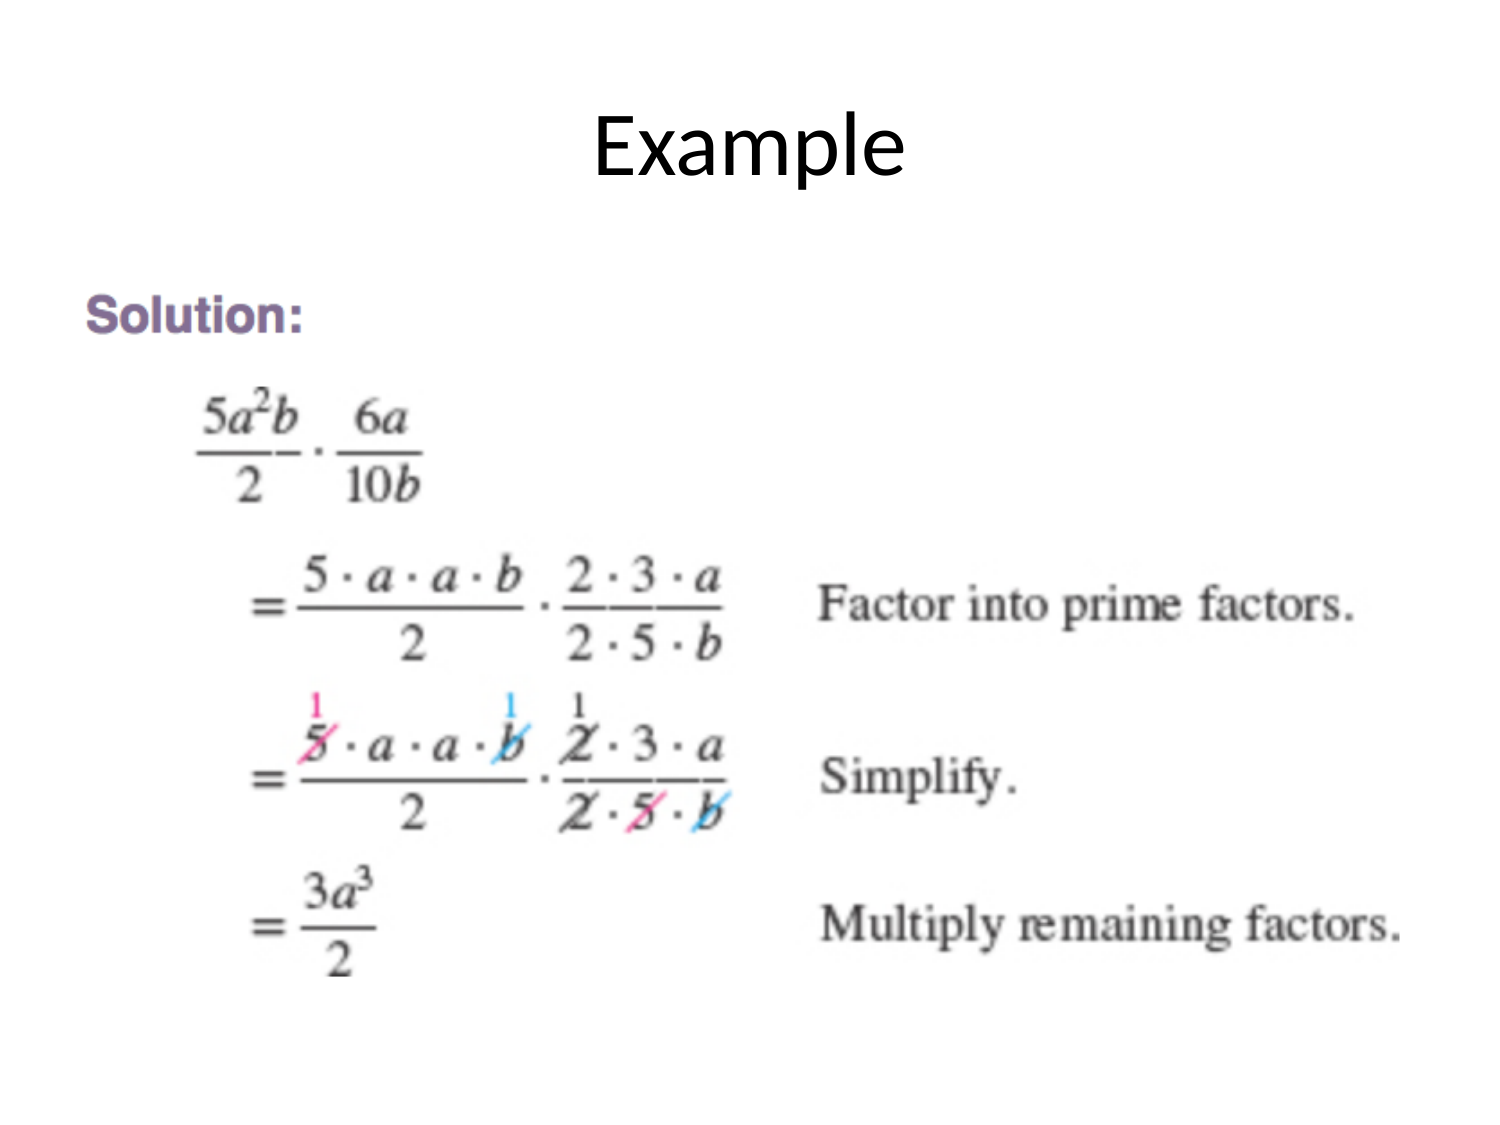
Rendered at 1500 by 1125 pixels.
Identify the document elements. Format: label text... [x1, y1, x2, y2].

title Example [75, 45, 1425, 233]
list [74, 262, 1426, 1006]
